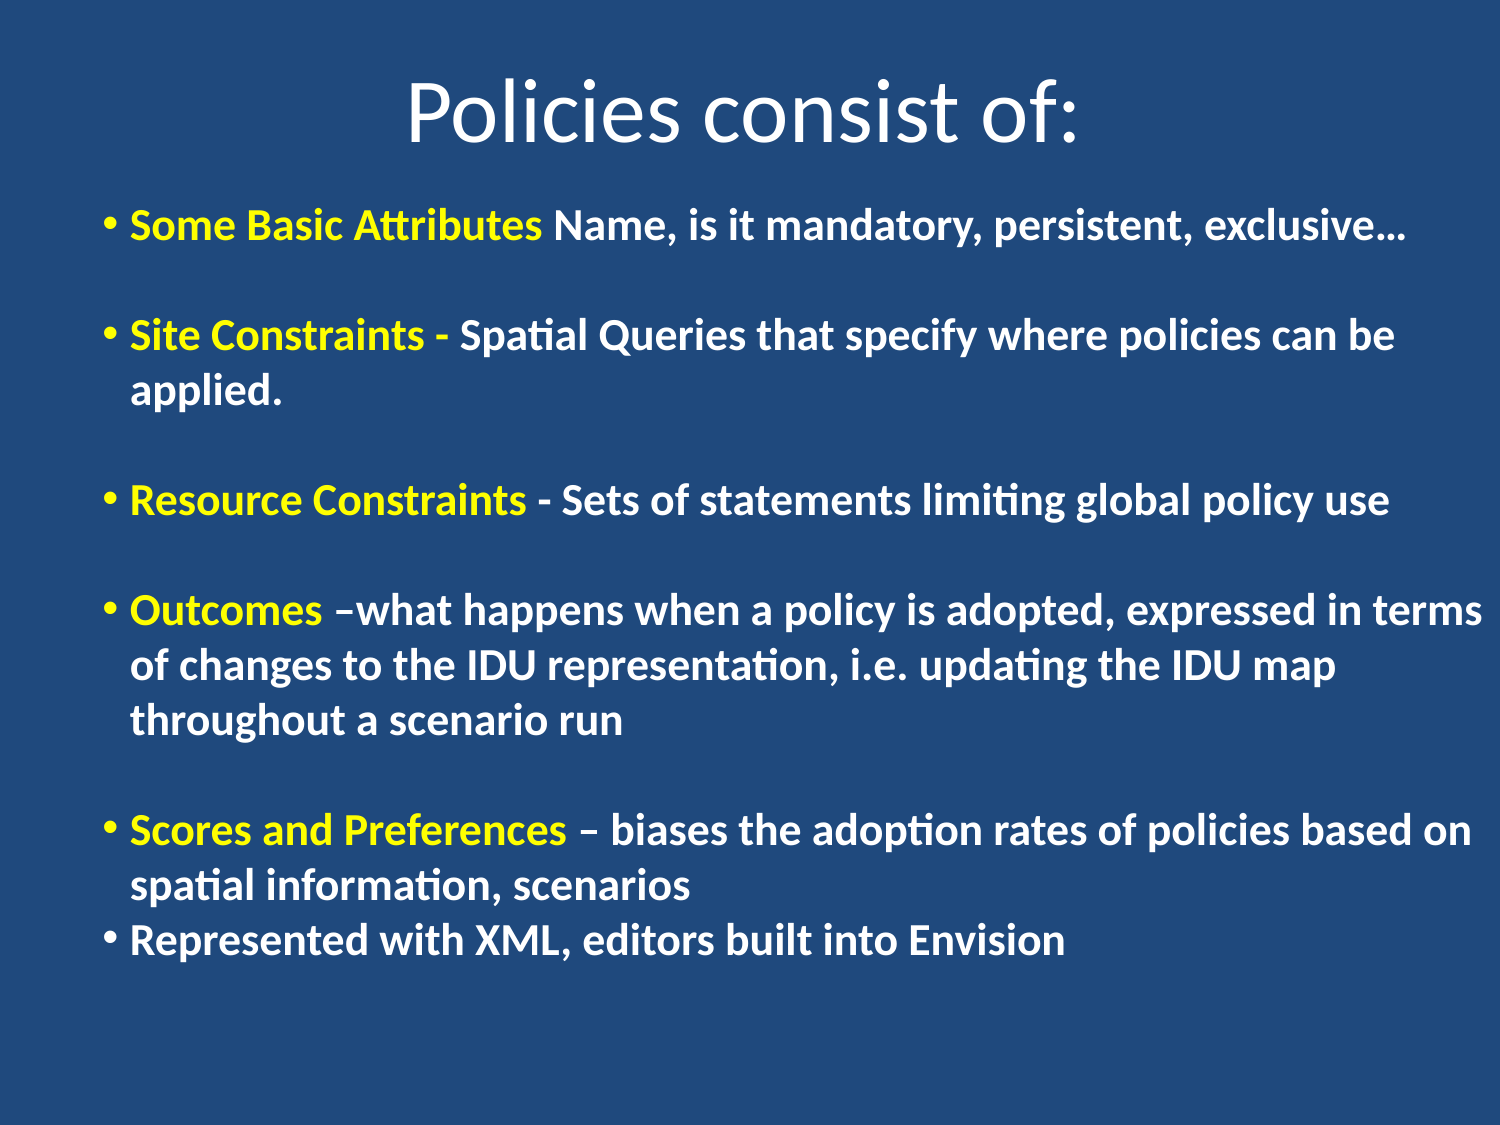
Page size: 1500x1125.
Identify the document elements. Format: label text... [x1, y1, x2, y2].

title Policies consist of: [87, 12, 1400, 187]
text_box Some Basic Attributes Name, is it mandatory, persistent, exclusive… Site Constraints - Spatial Queries that specify where policies can be applied. Resource Constraints - Sets of statements limiting global policy use Outcomes –what happens when a policy is adopted, expressed in terms of changes to the IDU representation, i.e. updating the IDU map throughout a scenario run Scores and Preferences – biases the adoption rates of policies based on spatial information, scenarios Represented with XML, editors built into Envision [87, 187, 1500, 972]
